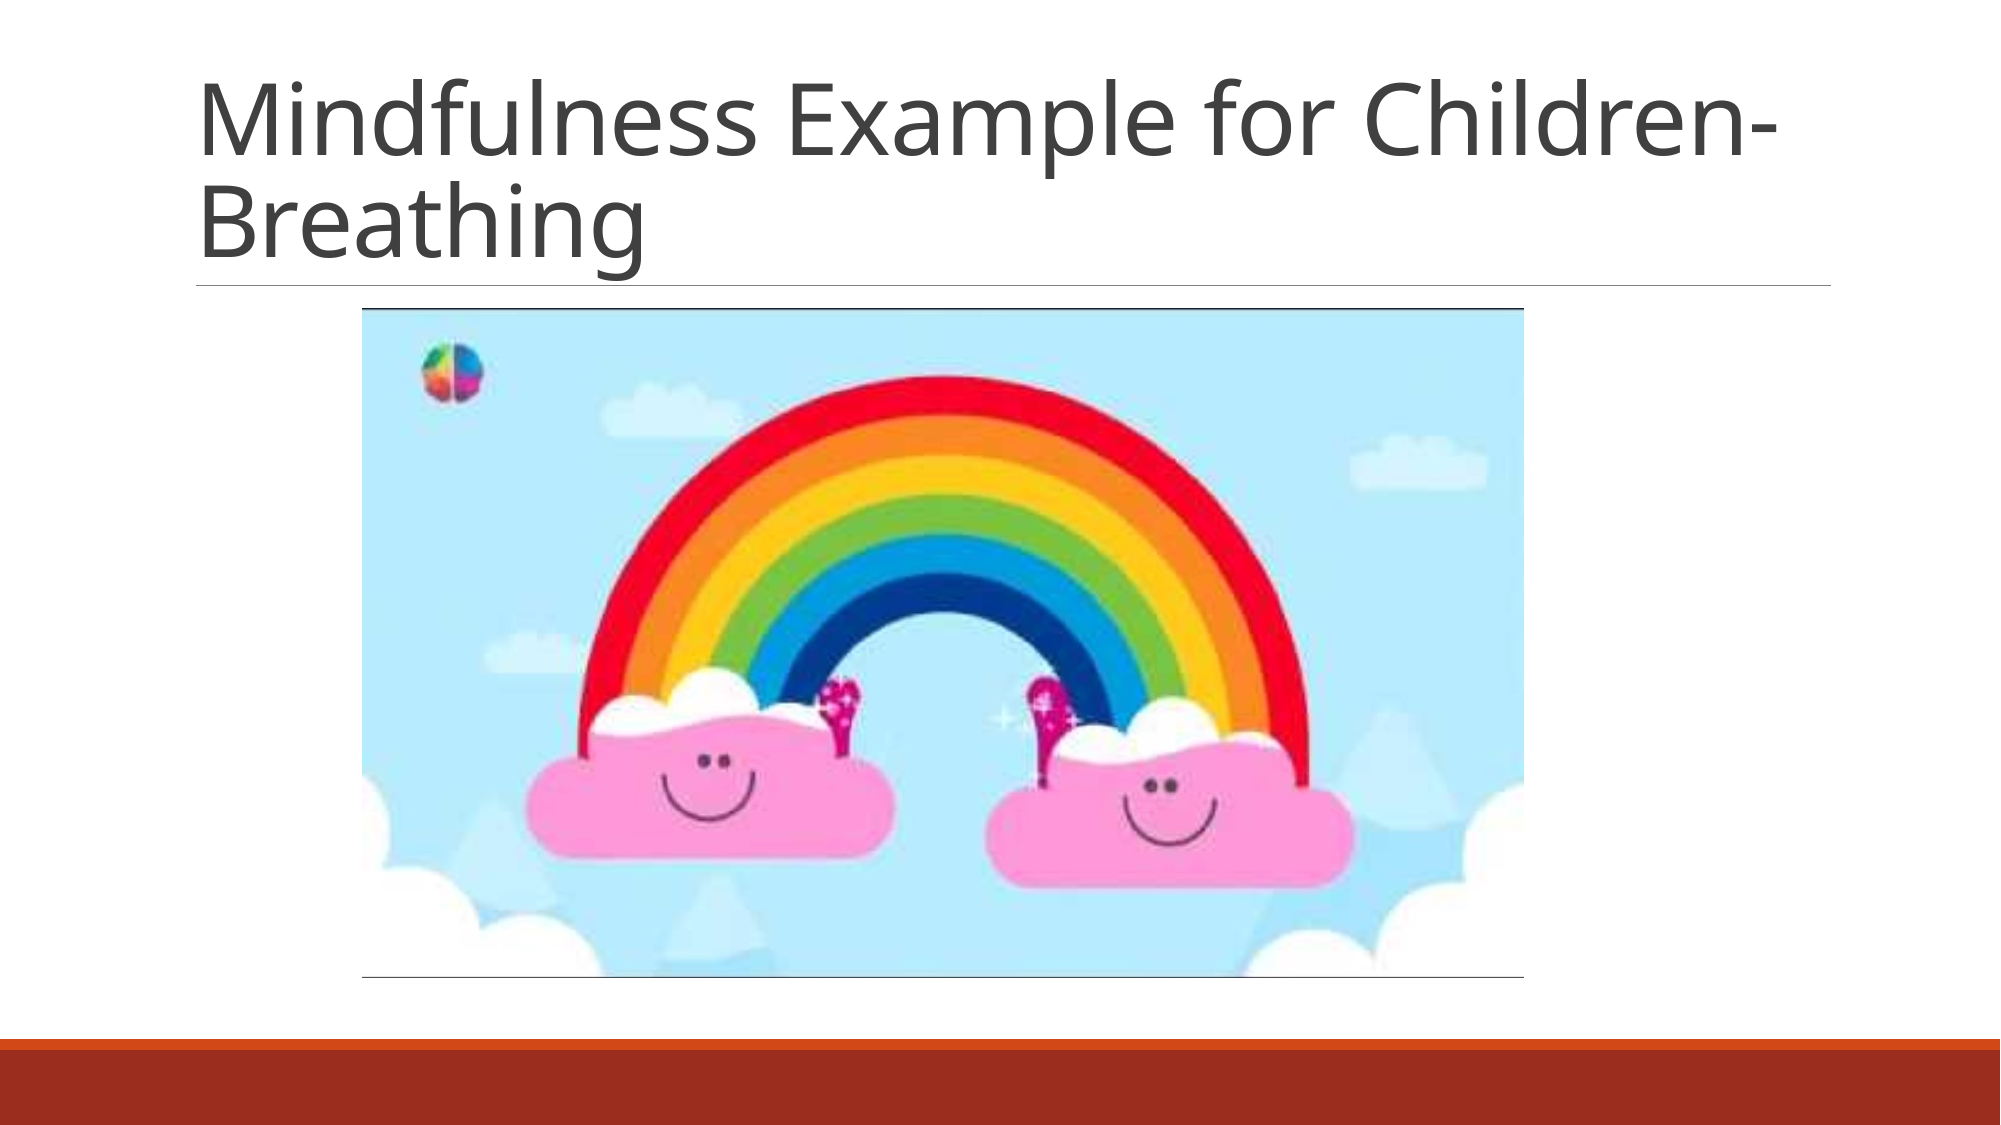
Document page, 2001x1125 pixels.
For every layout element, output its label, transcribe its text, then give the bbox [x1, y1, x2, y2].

title Mindfulness Example for Children- Breathing [180, 47, 1830, 285]
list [360, 306, 1526, 979]
